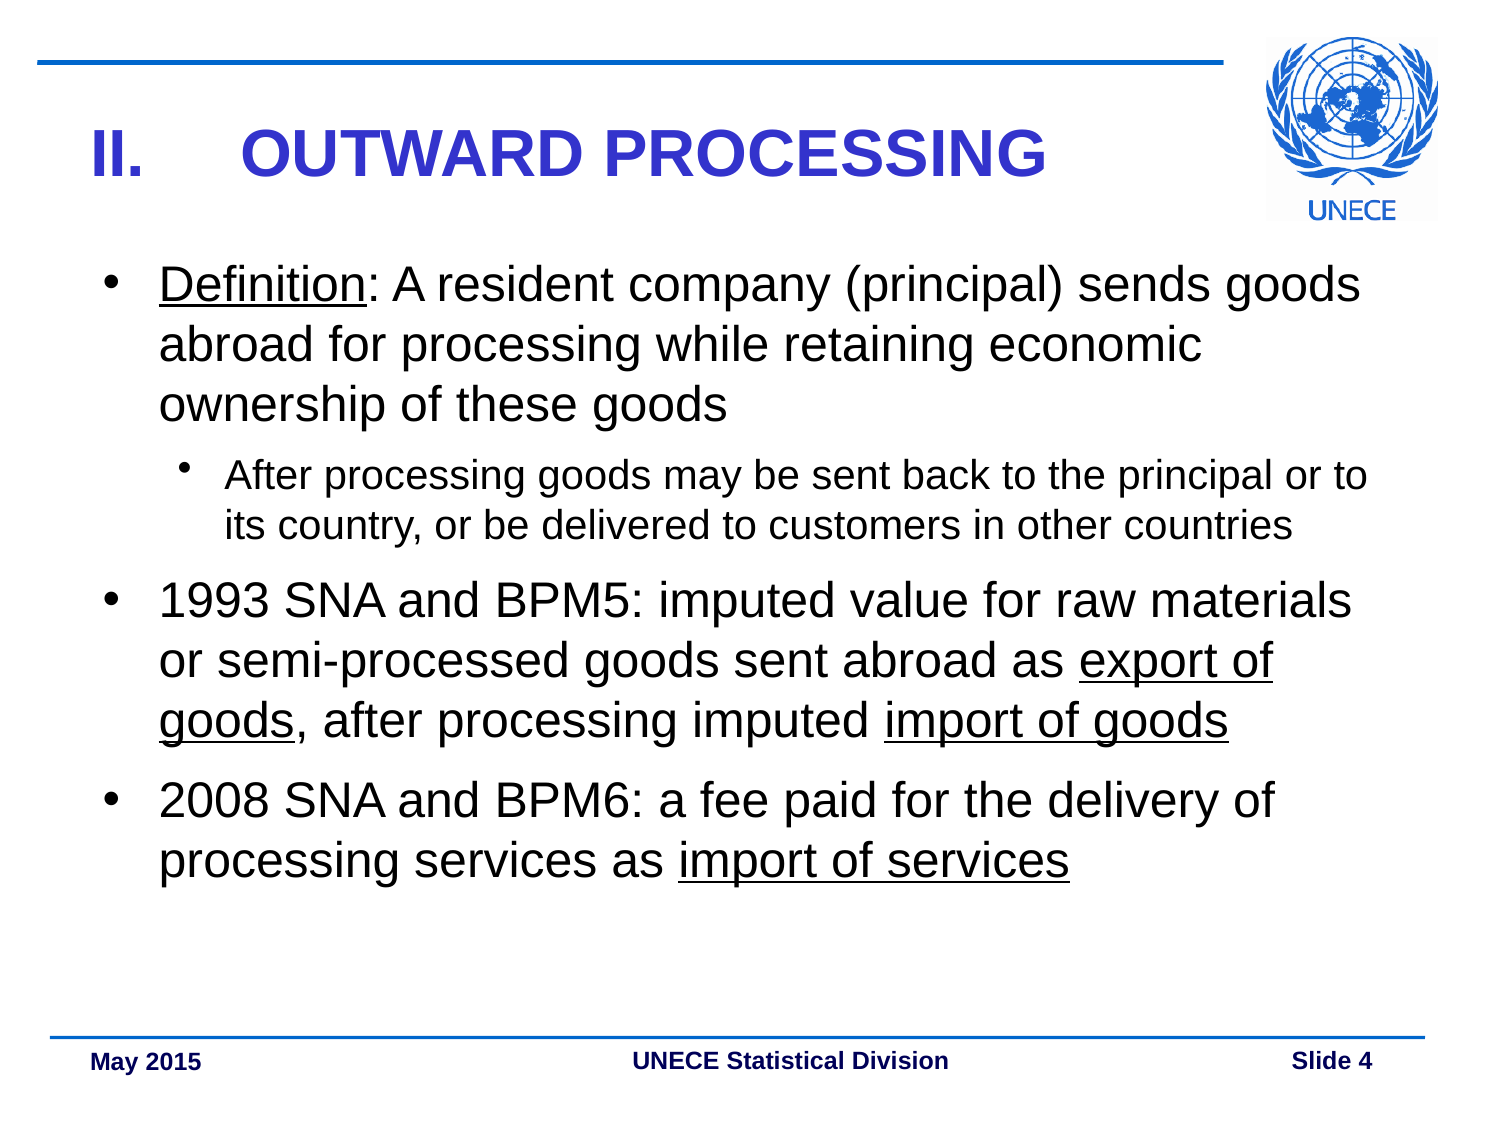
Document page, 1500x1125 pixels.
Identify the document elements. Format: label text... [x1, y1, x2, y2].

list Definition: A resident company (principal) sends goods abroad for processing while retaining economic ownership of these goods After processing goods may be sent back to the principal or to its country, or be delivered to customers in other countries 1993 SNA and BPM5: imputed value for raw materials or semi-processed goods sent abroad as export of goods, after processing imputed import of goods 2008 SNA and BPM6: a fee paid for the delivery of processing services as import of services [87, 243, 1388, 1035]
picture [1266, 37, 1438, 221]
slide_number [74, 1037, 388, 1113]
title II. OUTWARD PROCESSING [75, 87, 1238, 213]
